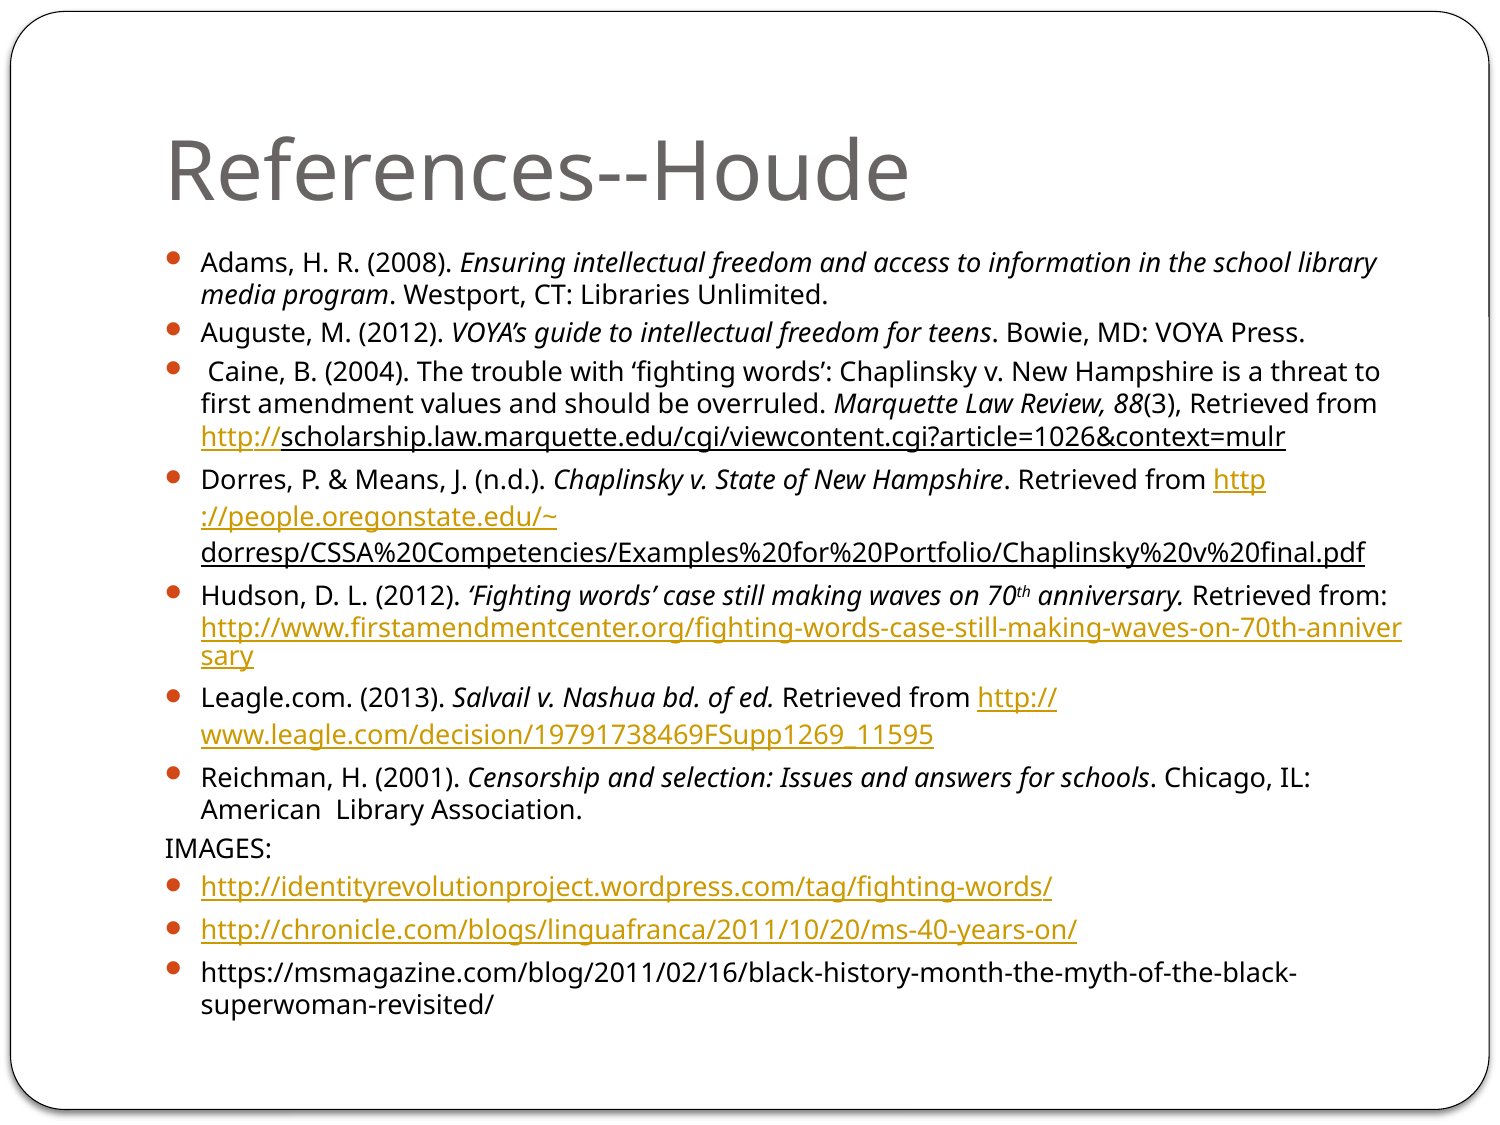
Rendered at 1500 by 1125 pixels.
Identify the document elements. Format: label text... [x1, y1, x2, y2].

list Adams, H. R. (2008). Ensuring intellectual freedom and access to information in the school library media program. Westport, CT: Libraries Unlimited. Auguste, M. (2012). VOYA’s guide to intellectual freedom for teens. Bowie, MD: VOYA Press. Caine, B. (2004). The trouble with ‘fighting words’: Chaplinsky v. New Hampshire is a threat to first amendment values and should be overruled. Marquette Law Review, 88(3), Retrieved from http://scholarship.law.marquette.edu/cgi/viewcontent.cgi?article=1026&context=mulr Dorres, P. & Means, J. (n.d.). Chaplinsky v. State of New Hampshire. Retrieved from http://people.oregonstate.edu/~dorresp/CSSA%20Competencies/Examples%20for%20Portfolio/Chaplinsky%20v%20final.pdf Hudson, D. L. (2012). ‘Fighting words’ case still making waves on 70th anniversary. Retrieved from: http://www.firstamendmentcenter.org/fighting-words-case-still-making-waves-on-70th-anniversary Leagle.com. (2013). Salvail v. Nashua bd. of ed. Retrieved from http://www.leagle.com/decision/19791738469FSupp1269_11595 Reichman, H. (2001). Censorship and selection: Issues and answers for schools. Chicago, IL: American Library Association. IMAGES: http://identityrevolutionproject.wordpress.com/tag/fighting-words/ http://chronicle.com/blogs/linguafranca/2011/10/20/ms-40-years-on/ https://msmagazine.com/blog/2011/02/16/black-history-month-the-myth-of-the-black-superwoman-revisited/ [150, 237, 1425, 1063]
title References--Houde [150, 45, 1425, 233]
